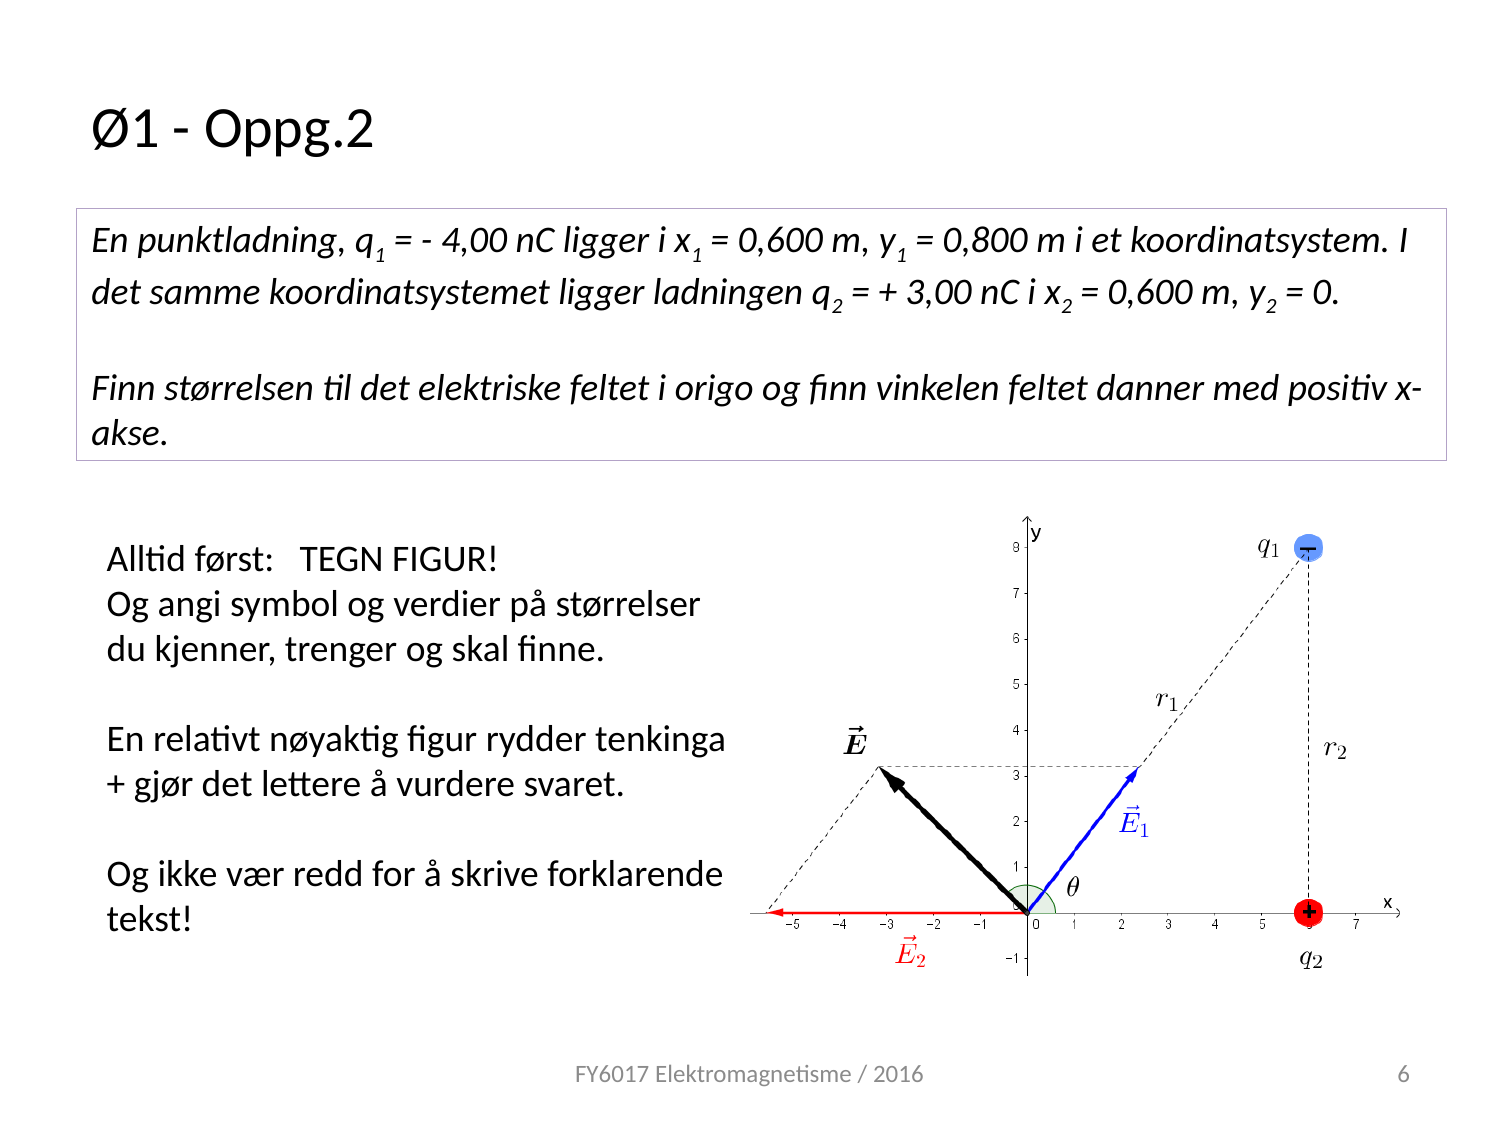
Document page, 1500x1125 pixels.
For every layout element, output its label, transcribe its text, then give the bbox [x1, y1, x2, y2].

title Ø1 - Oppg.2 [76, 30, 1427, 208]
slide_number 6 [1074, 1042, 1425, 1103]
footer FY6017 Elektromagnetisme / 2016 [512, 1042, 988, 1103]
text_box En punktladning, q1 = - 4,00 nC ligger i x1 = 0,600 m, y1 = 0,800 m i et koordinatsystem. I det samme koordinatsystemet ligger ladningen q2 = + 3,00 nC i x2 = 0,600 m, y2 = 0. Finn størrelsen til det elektriske feltet i origo og finn vinkelen feltet danner med positiv x-akse. [76, 208, 1447, 461]
text_box Alltid først: TEGN FIGUR! Og angi symbol og verdier på størrelser du kjenner, trenger og skal finne. En relativt nøyaktig figur rydder tenkinga + gjør det lettere å vurdere svaret. Og ikke vær redd for å skrive forklarende tekst! [91, 527, 744, 947]
picture [749, 515, 1400, 977]
